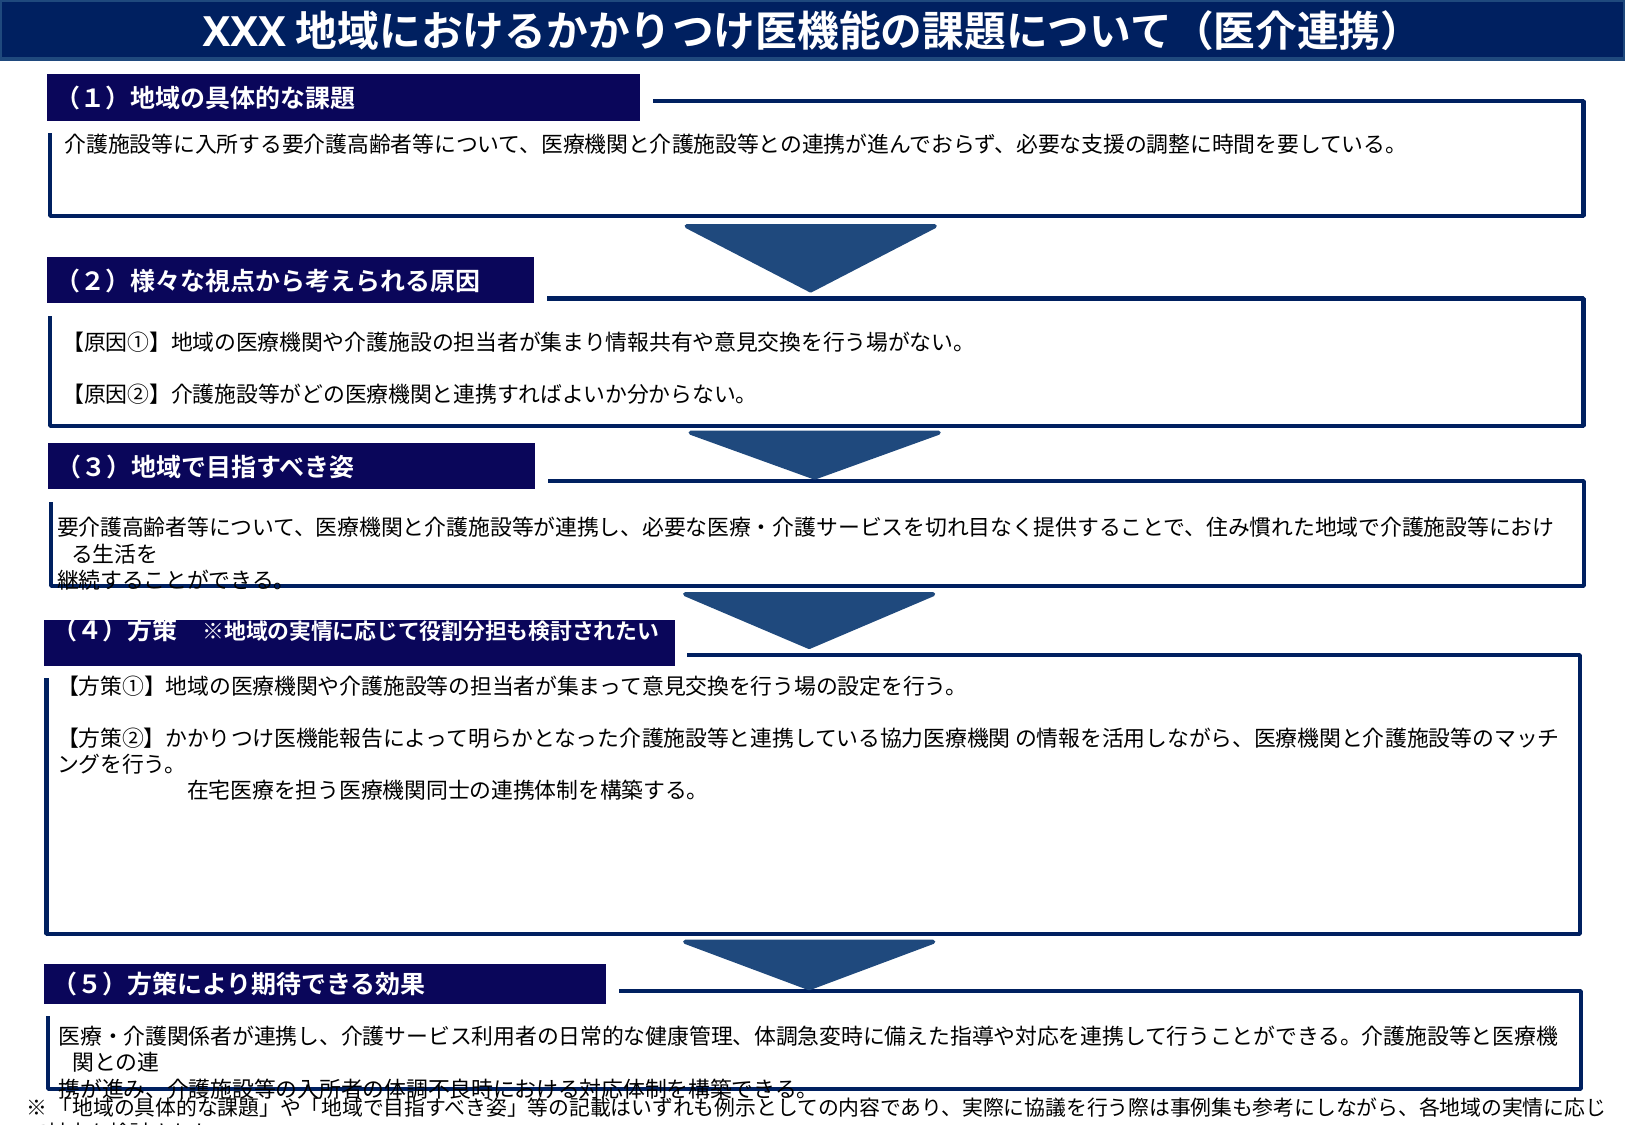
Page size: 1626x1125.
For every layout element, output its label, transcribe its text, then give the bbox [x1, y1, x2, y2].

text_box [40, 67, 1584, 217]
text_box [48, 296, 1586, 428]
text_box 【原因①】地域の医療機関や介護施設の担当者が集まり情報共有や意見交換を行う場がない。 【原因②】介護施設等がどの医療機関と連携すればよいか分からない。 [47, 320, 1582, 415]
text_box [41, 436, 1585, 587]
text_box [684, 225, 937, 293]
text_box （２）様々な視点から考えられる原因 [41, 250, 541, 310]
text_box XXX地域におけるかかりつけ医機能の課題について（医介連携） [0, 0, 1625, 61]
text_box [693, 600, 925, 612]
text_box 要介護高齢者等について、医療機関と介護施設等が連携し、必要な医療・介護サービスを切れ目なく提供することで、住み慣れた地域で介護施設等における生活を 継続することができる。 [42, 594, 1576, 600]
text_box [683, 942, 935, 955]
text_box [688, 430, 941, 435]
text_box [37, 613, 1581, 934]
text_box ※「地域の具体的な課題」や「地域で目指すべき姿」等の記載はいずれも例示としての内容であり、実際に協議を行う際は事例集も参考にしながら、各地域の実情に応じて対応を検討されたい。 [11, 1086, 1625, 1125]
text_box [37, 956, 1582, 1090]
